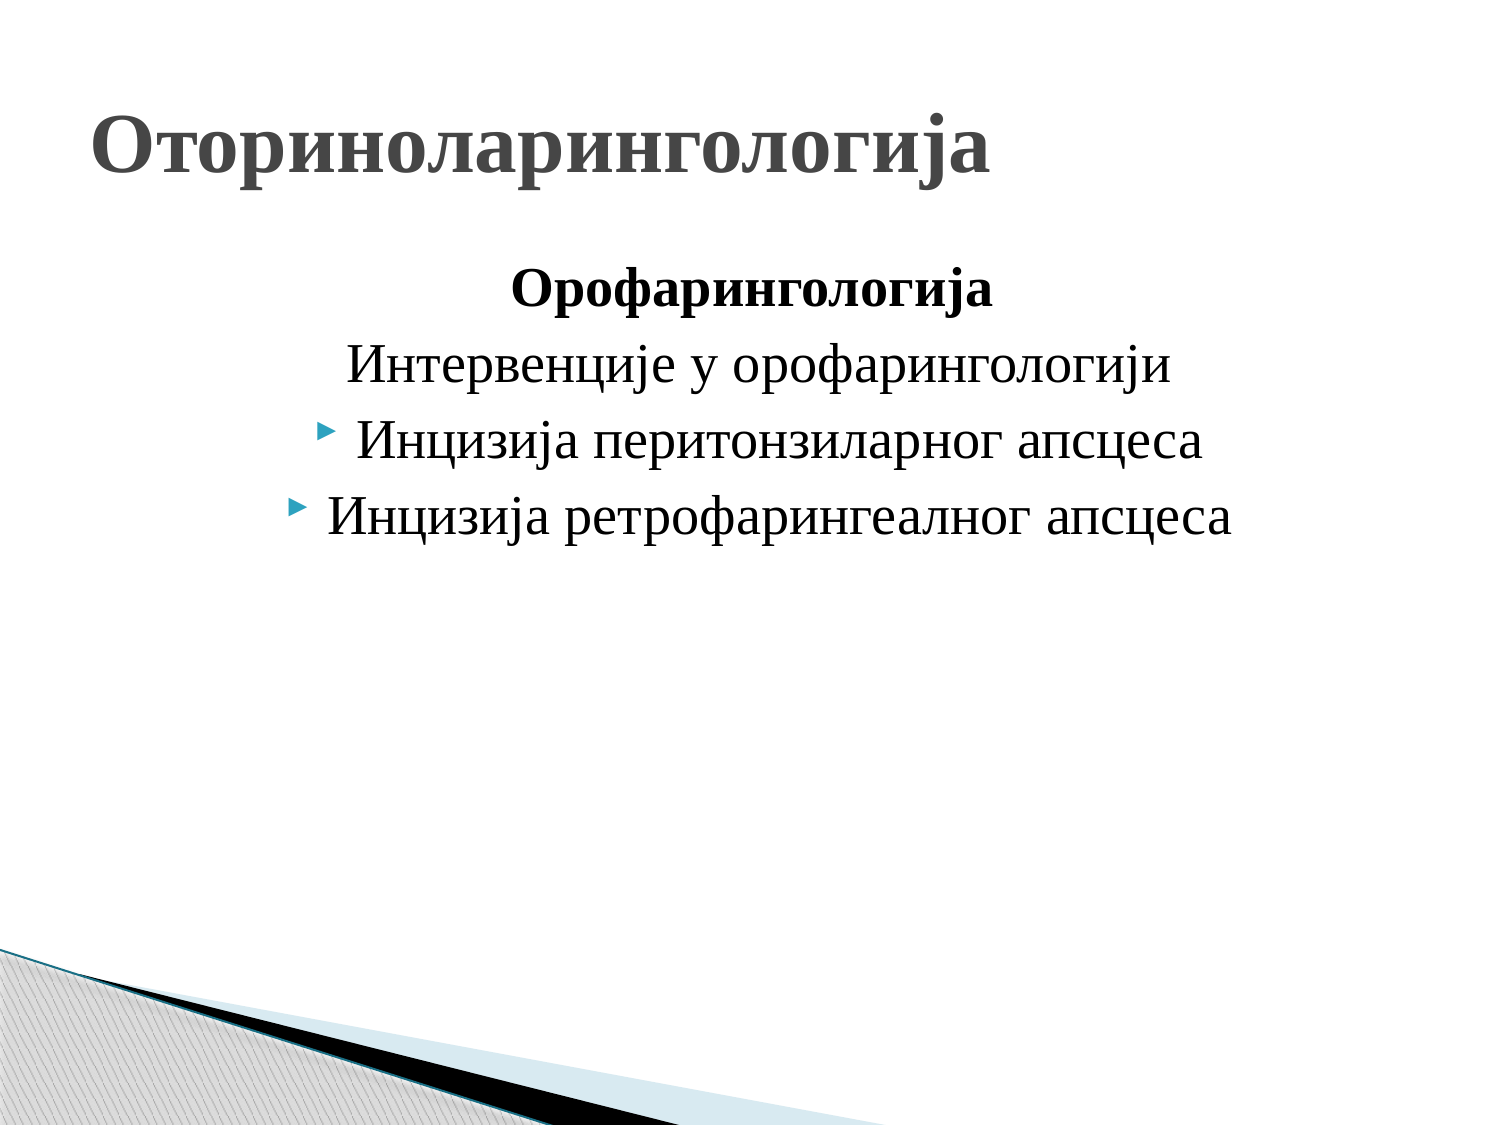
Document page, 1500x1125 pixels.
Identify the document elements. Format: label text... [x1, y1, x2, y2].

title Оториноларингологија [75, 45, 1425, 233]
list Орофарингологија Интервенције у орофарингологији Инцизија перитонзиларног апсцеса Инцизија ретрофарингеалног апсцеса [74, 242, 1426, 986]
